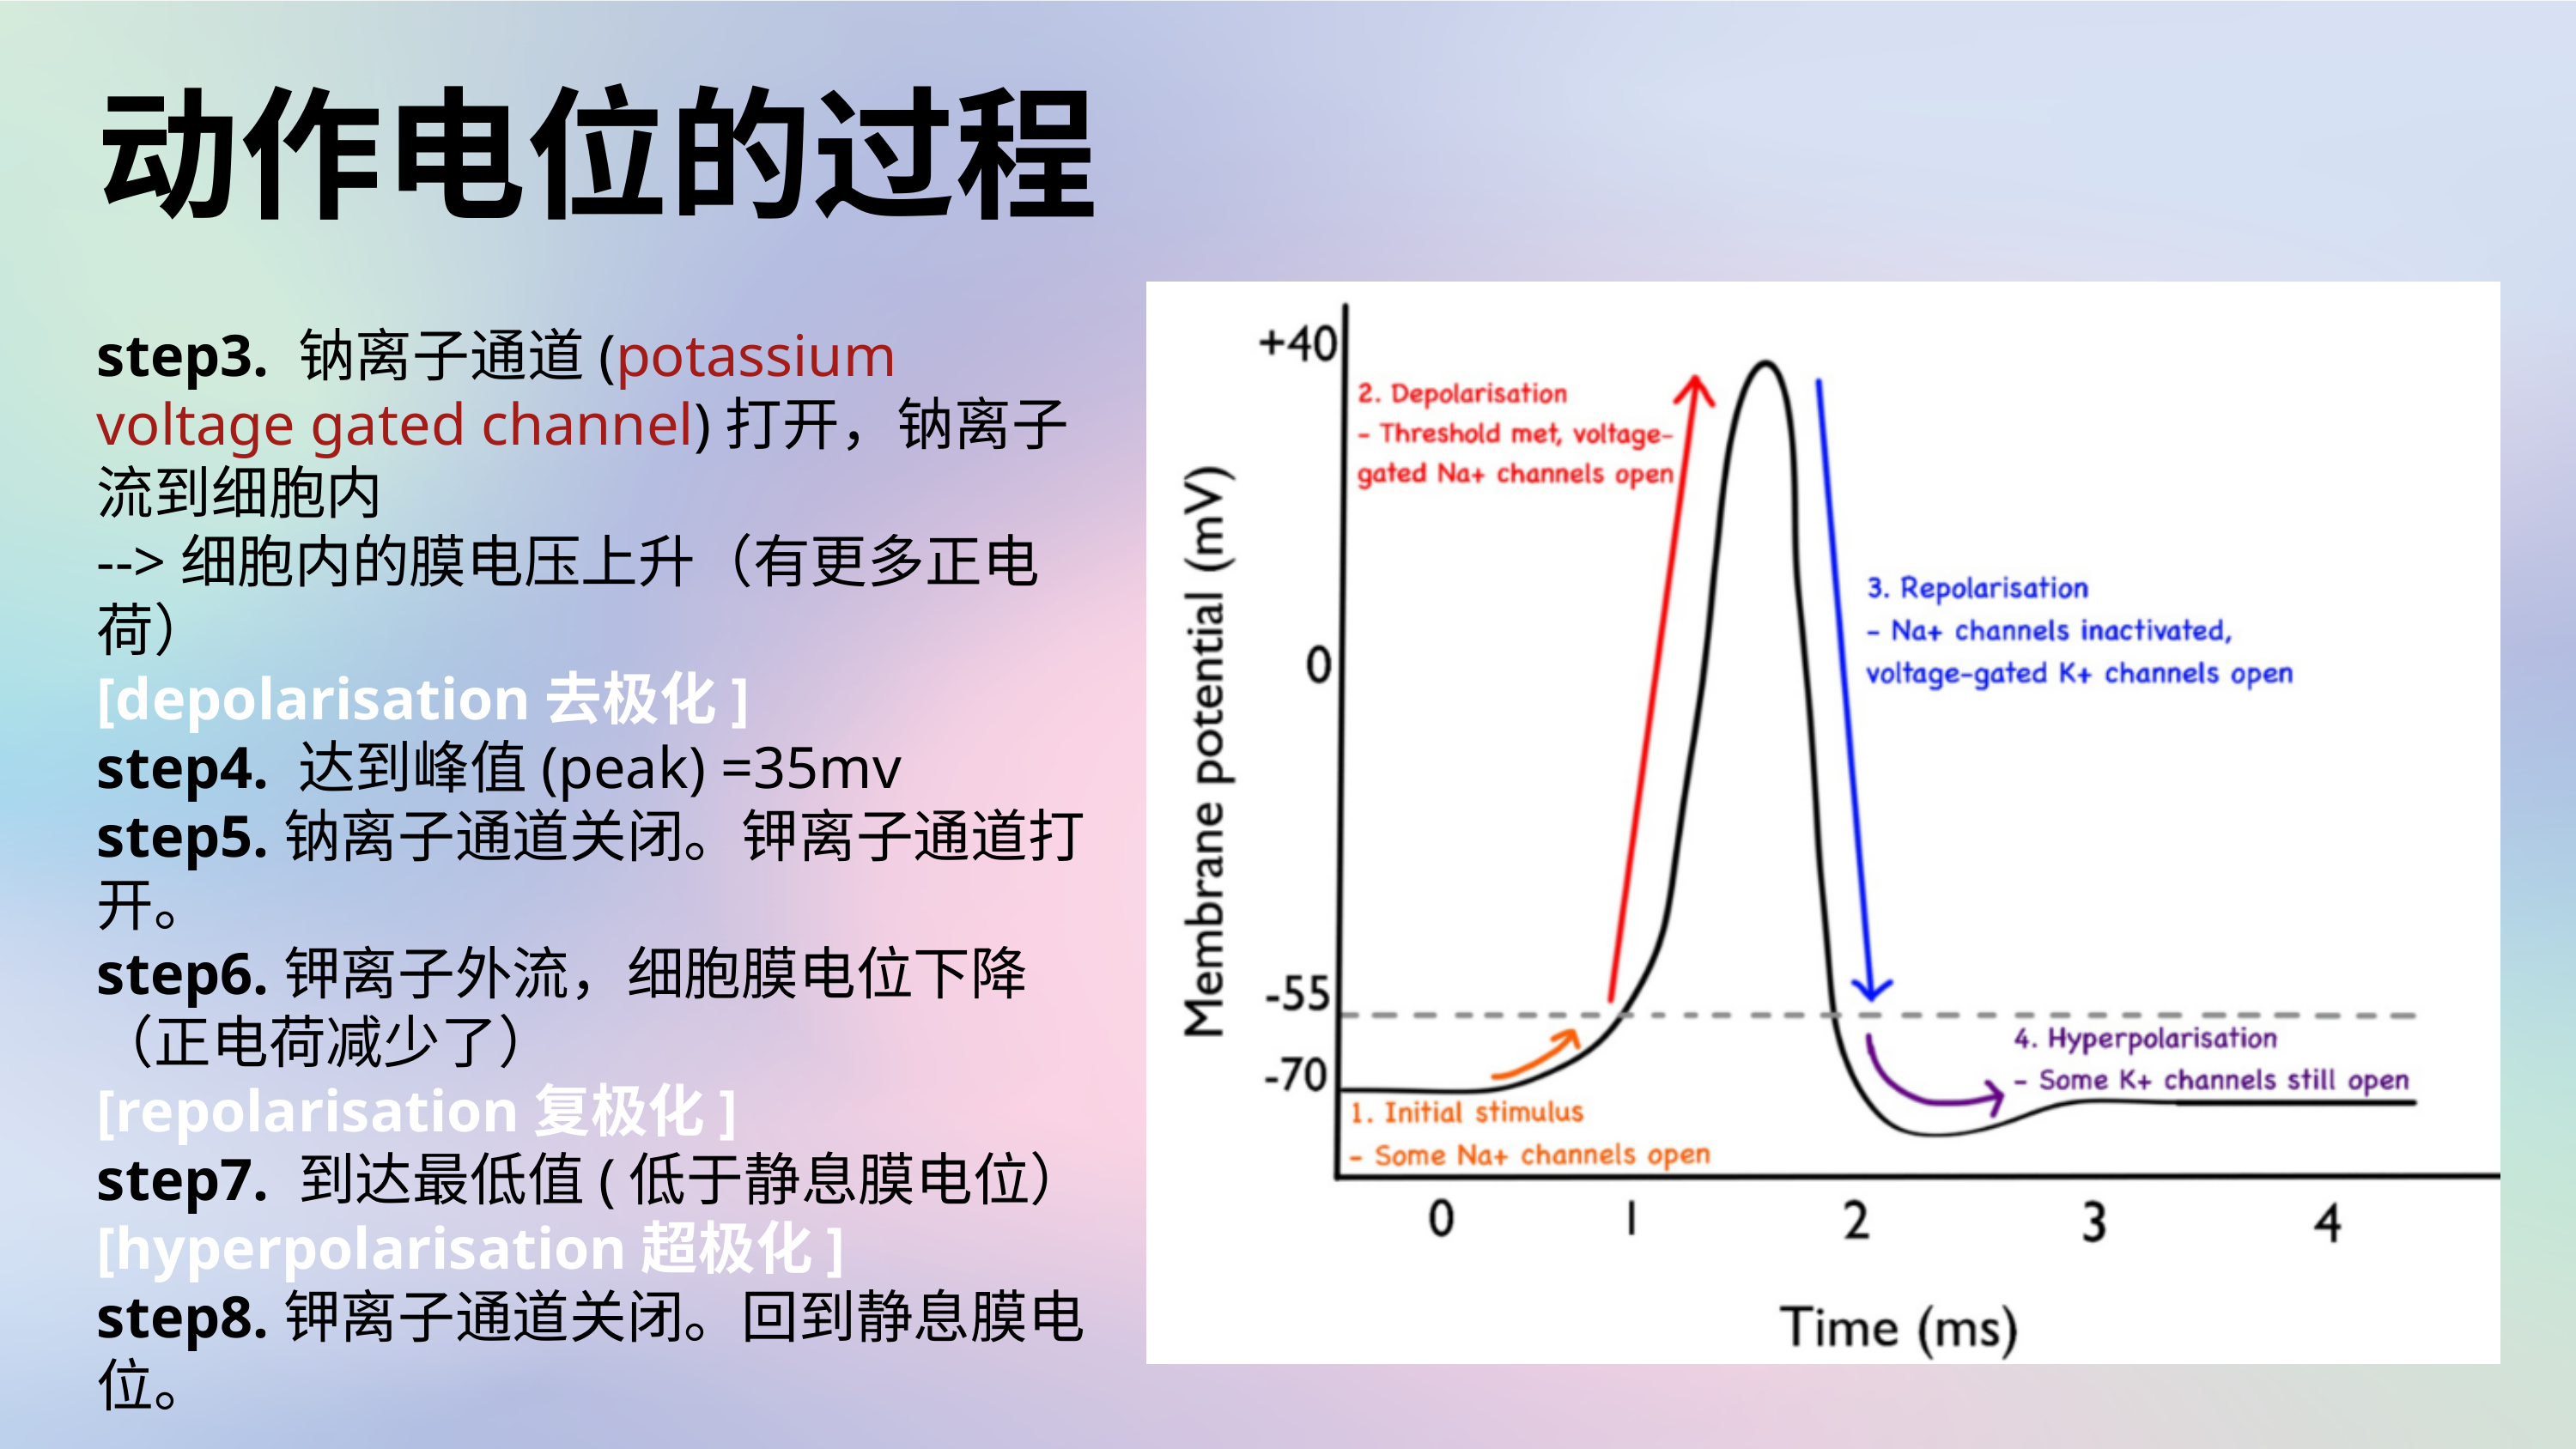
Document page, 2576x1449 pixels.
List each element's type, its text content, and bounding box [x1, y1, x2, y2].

text_box step3. 钠离子通道(potassium voltage gated channel)打开，钠离子流到细胞内 -->细胞内的膜电压上升（有更多正电荷） [depolarisation去极化] step4. 达到峰值(peak) =35mv step5.钠离子通道关闭。钾离子通道打开。 step6.钾离子外流，细胞膜电位下降（正电荷减少了） [repolarisation复极化] step7. 到达最低值(低于静息膜电位） [hyperpolarisation超极化] step8.钾离子通道关闭。回到静息膜电位。 [96, 344, 1112, 1449]
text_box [96, 76, 1200, 338]
text_box [0, 0, 2576, 1449]
text_box [1146, 282, 2500, 1364]
